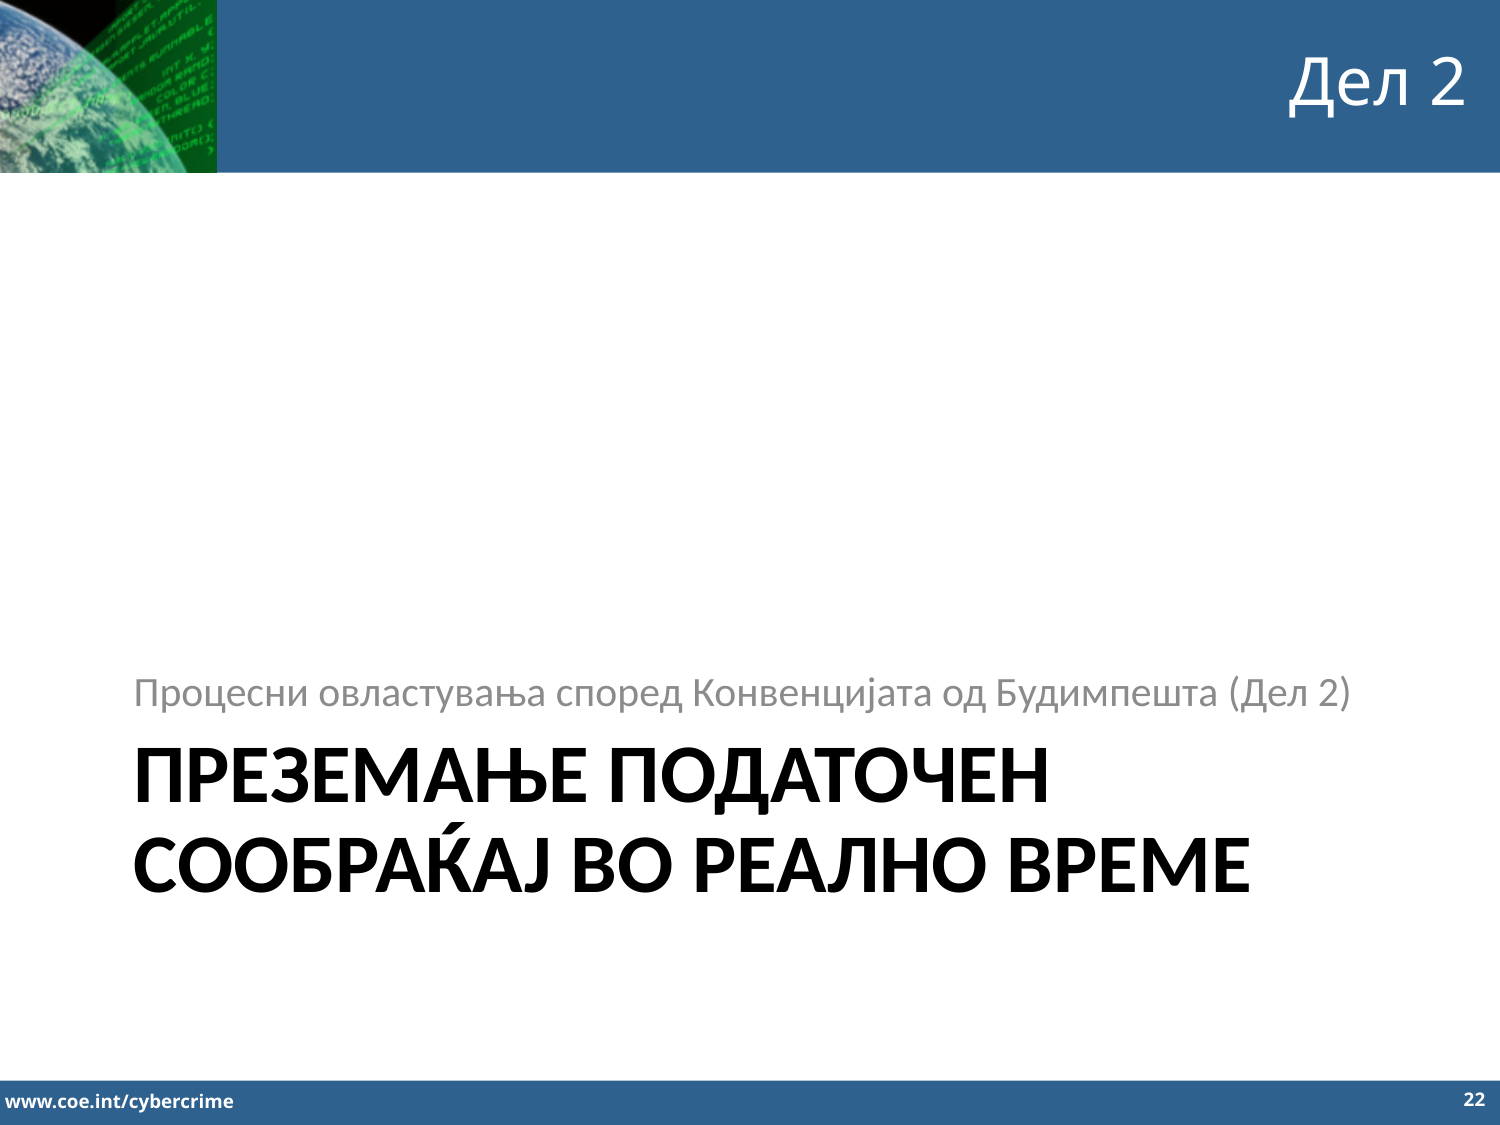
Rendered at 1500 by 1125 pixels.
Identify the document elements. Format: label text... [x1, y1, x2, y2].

list Процесни овластувања според Конвенцијата од Будимпешта (Дел 2) [118, 476, 1394, 723]
picture [0, 0, 217, 173]
title ПРЕЗЕМАЊЕ ПОДАТОЧЕН СООБРАЌАЈ ВО РЕАЛНО ВРЕМЕ [118, 723, 1394, 947]
text_box Дел 2 [230, 31, 1483, 126]
